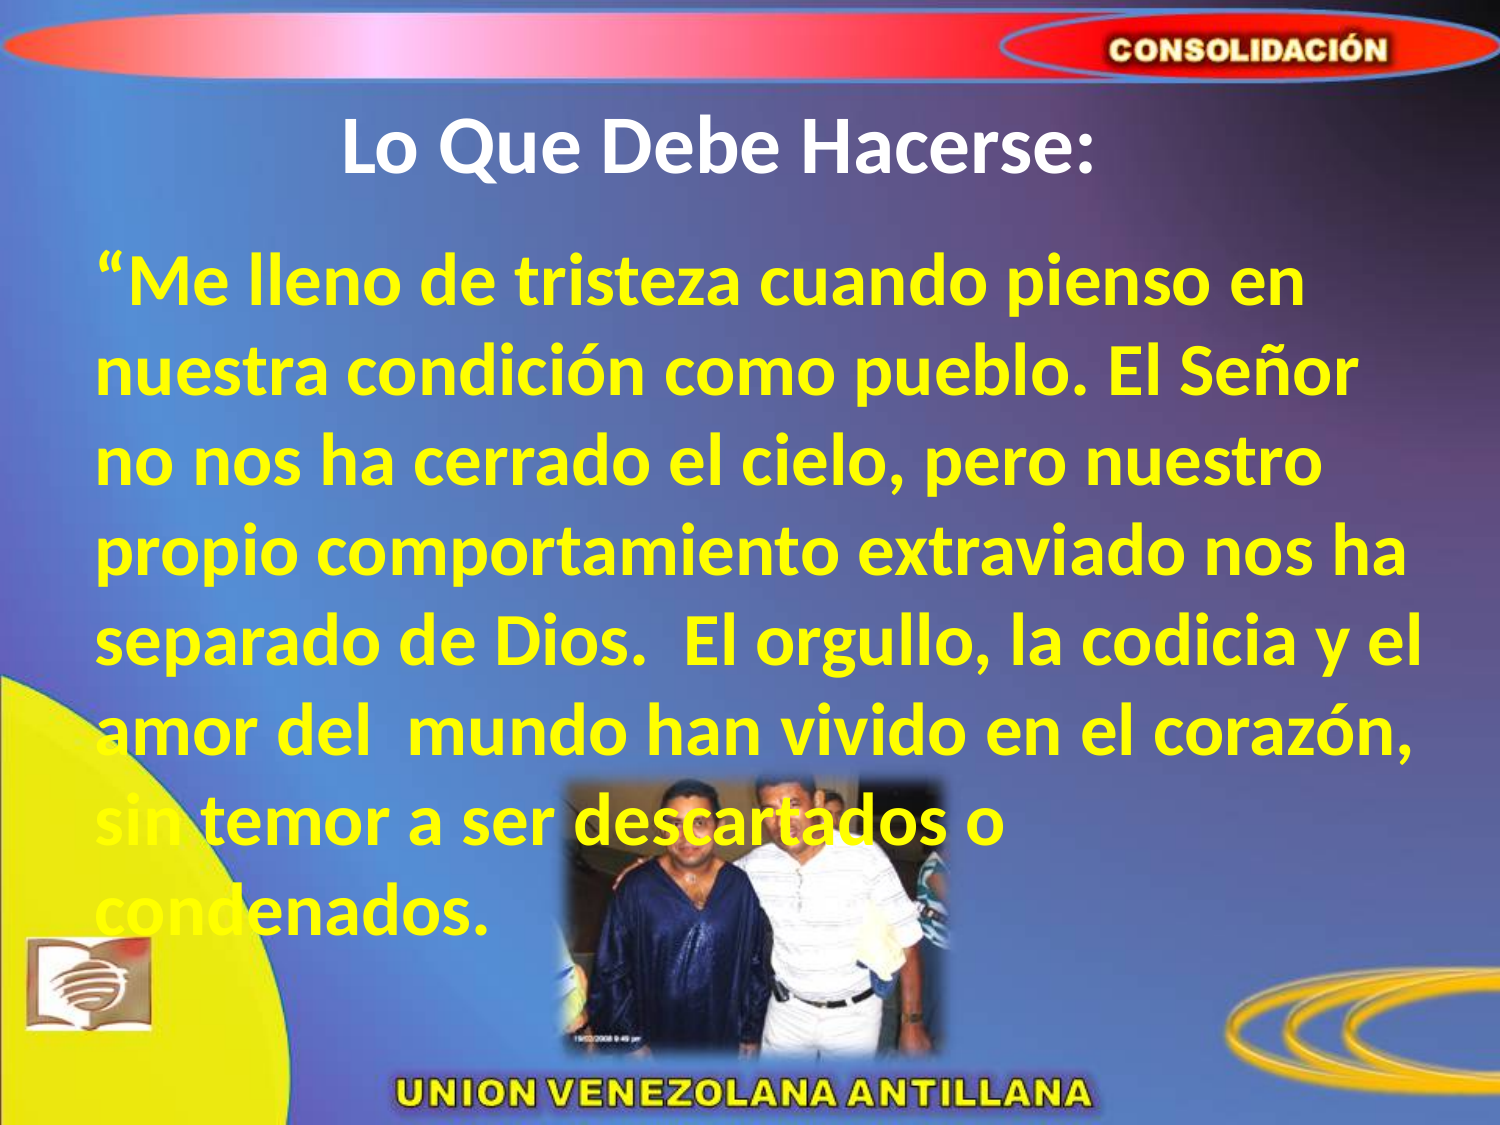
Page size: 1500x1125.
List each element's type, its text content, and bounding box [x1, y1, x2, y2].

picture [0, 0, 1500, 1125]
list “Me lleno de tristeza cuando pienso en nuestra condición como pueblo. El Señor no nos ha cerrado el cielo, pero nuestro propio comportamiento extraviado nos ha separado de Dios. El orgullo, la codicia y el amor del mundo han vivido en el corazón, sin temor a ser descartados o condenados. [23, 235, 1465, 966]
title Lo Que Debe Hacerse: [0, 46, 1489, 235]
